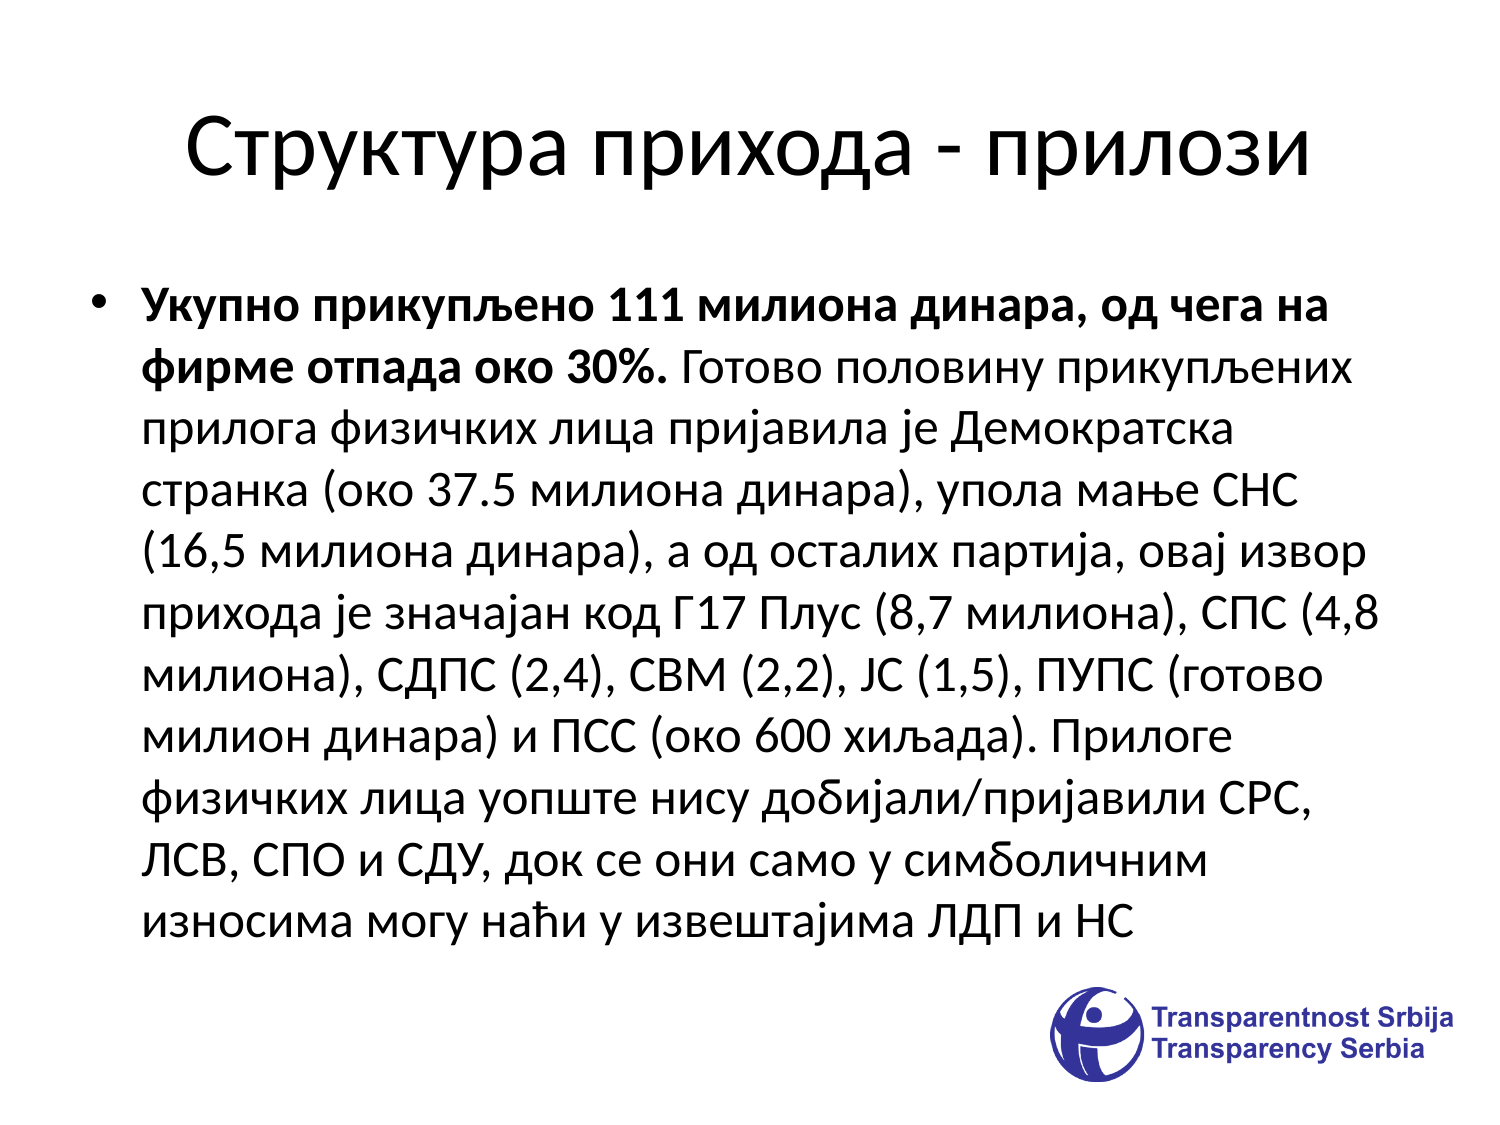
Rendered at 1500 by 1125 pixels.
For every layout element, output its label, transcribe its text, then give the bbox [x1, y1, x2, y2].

title Структура прихода - прилози [75, 45, 1425, 233]
picture [1050, 987, 1453, 1082]
list Укупно прикупљено 111 милиона динара, од чега на фирме отпада око 30%. Готово половину прикупљених прилога физичких лица пријавила је Демократска странка (око 37.5 милиона динара), упола мање СНС (16,5 милиона динара), а од осталих партија, овај извор прихода је значајан код Г17 Плус (8,7 милиона), СПС (4,8 милиона), СДПС (2,4), СВМ (2,2), ЈС (1,5), ПУПС (готово милион динара) и ПСС (око 600 хиљада). Прилоге физичких лица уопште нису добијали/пријавили СРС, ЛСВ, СПО и СДУ, док се они само у симболичним износима могу наћи у извештајима ЛДП и НС [75, 262, 1425, 1005]
